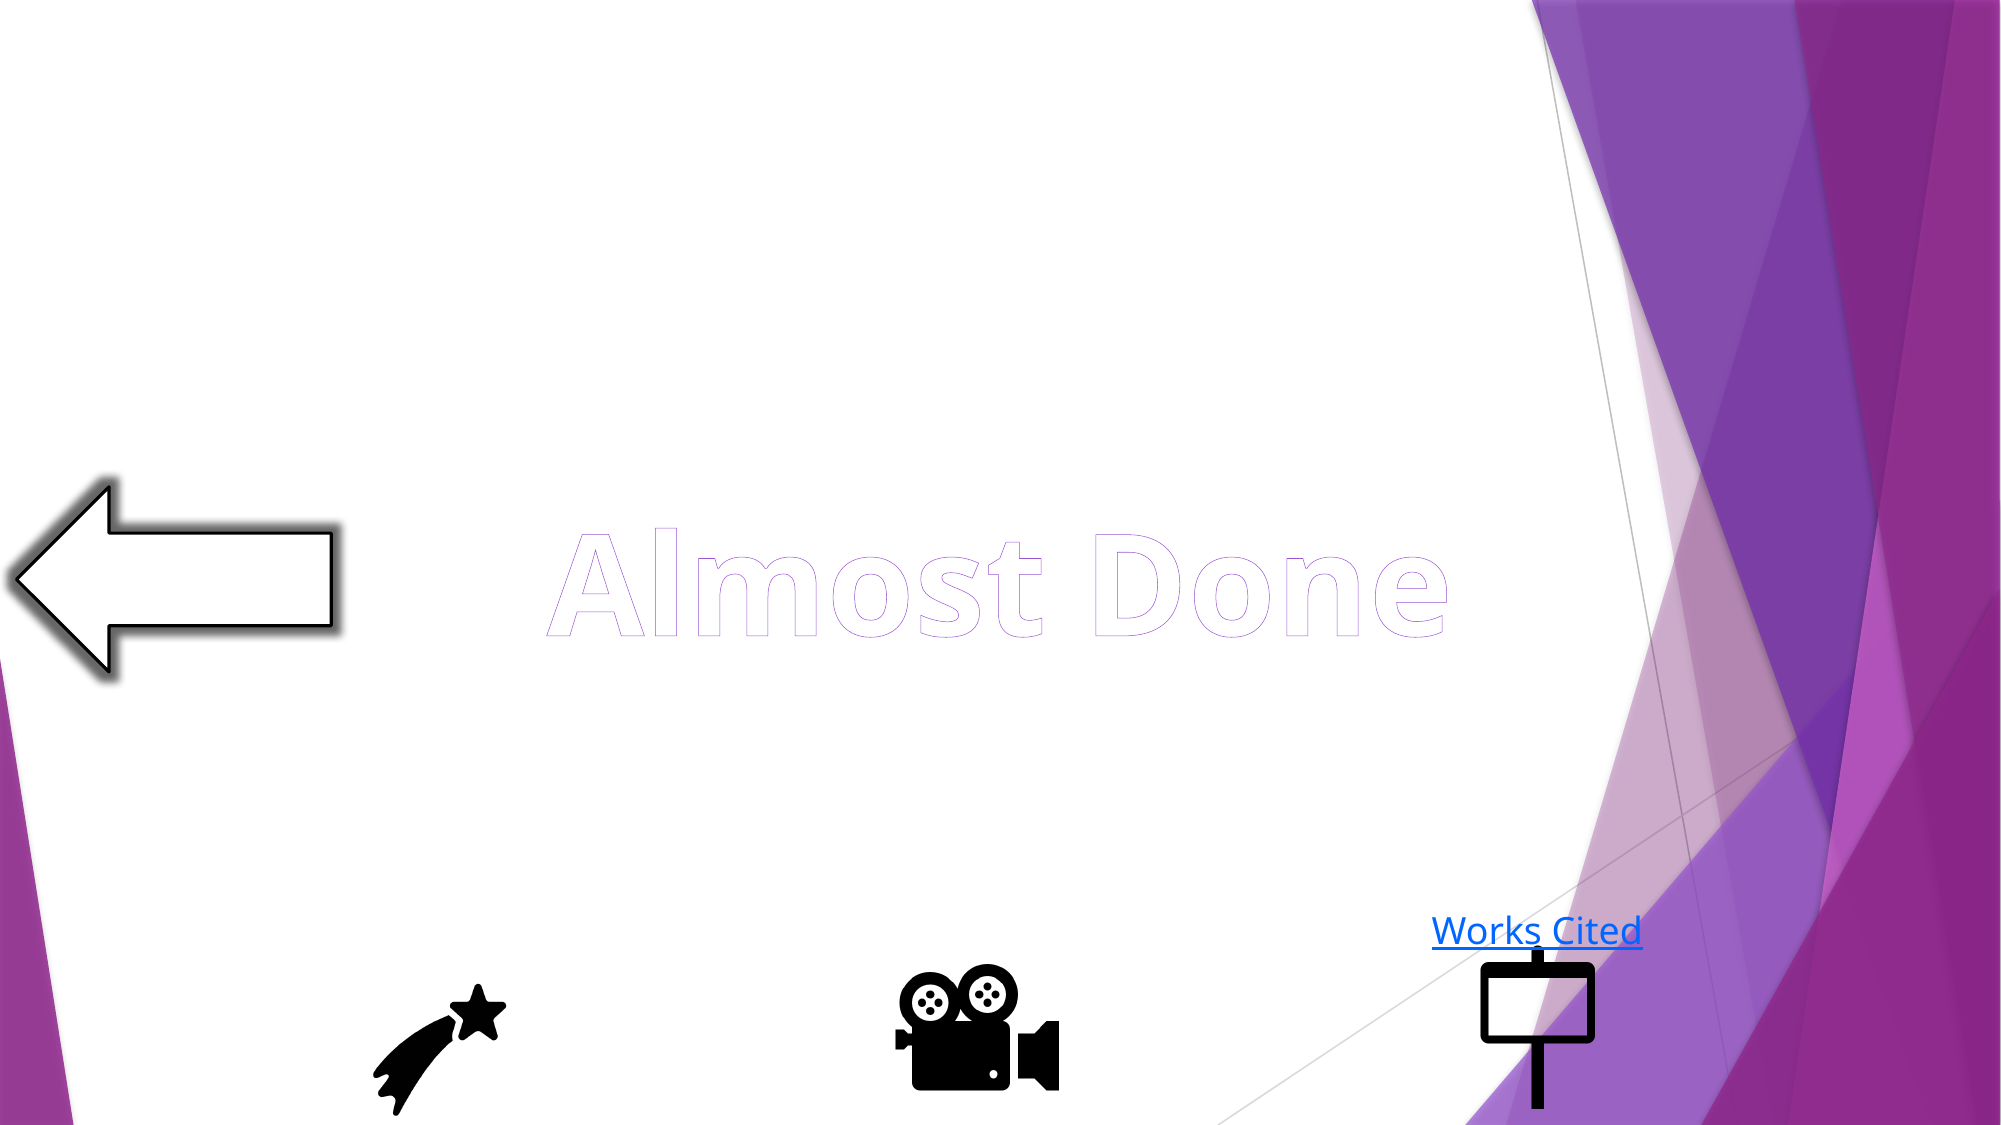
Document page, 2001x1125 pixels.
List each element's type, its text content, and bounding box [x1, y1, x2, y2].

text_box [15, 485, 333, 674]
picture [879, 929, 1076, 1125]
text_box Almost Done [531, 486, 1469, 672]
picture [364, 974, 516, 1125]
text_box Works Cited [1349, 899, 1725, 966]
picture [1439, 929, 1636, 1125]
